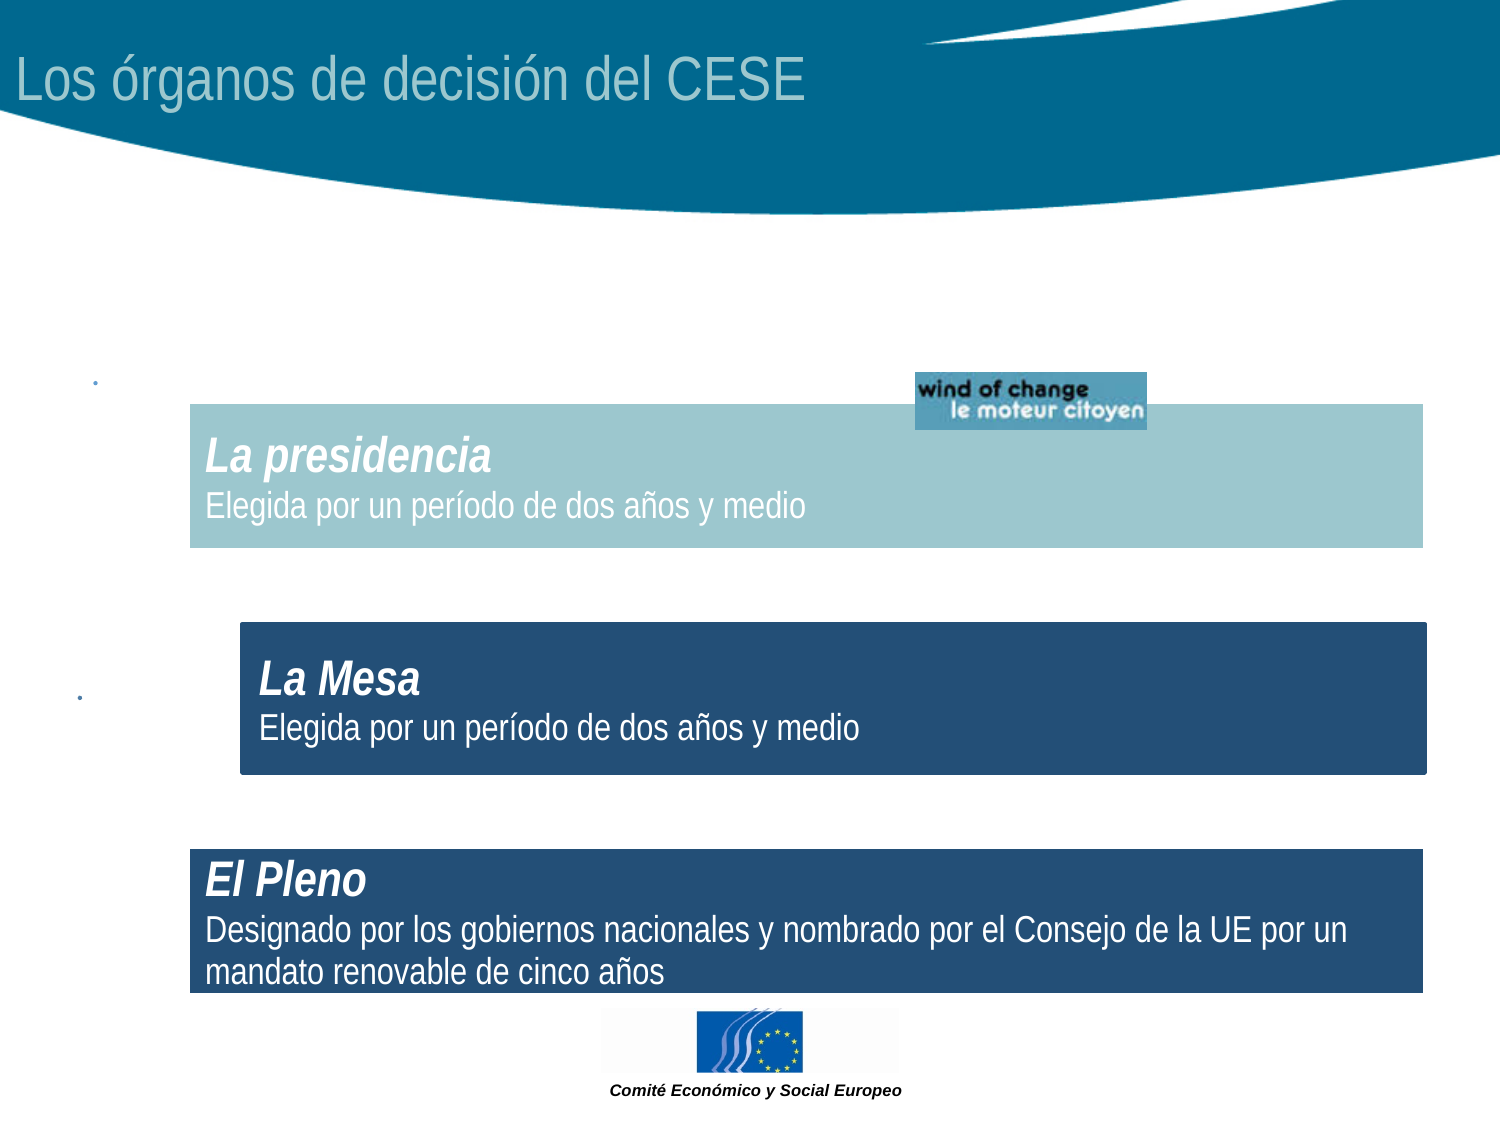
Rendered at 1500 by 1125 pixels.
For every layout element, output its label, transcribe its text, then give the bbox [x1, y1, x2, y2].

picture [915, 371, 1147, 431]
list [74, 262, 1426, 1006]
picture [601, 1008, 899, 1072]
picture [0, 152, 1500, 268]
text_box Comité Económico y Social Europeo [521, 1072, 991, 1108]
title Los órganos de decisión del CESE [0, 0, 1351, 152]
